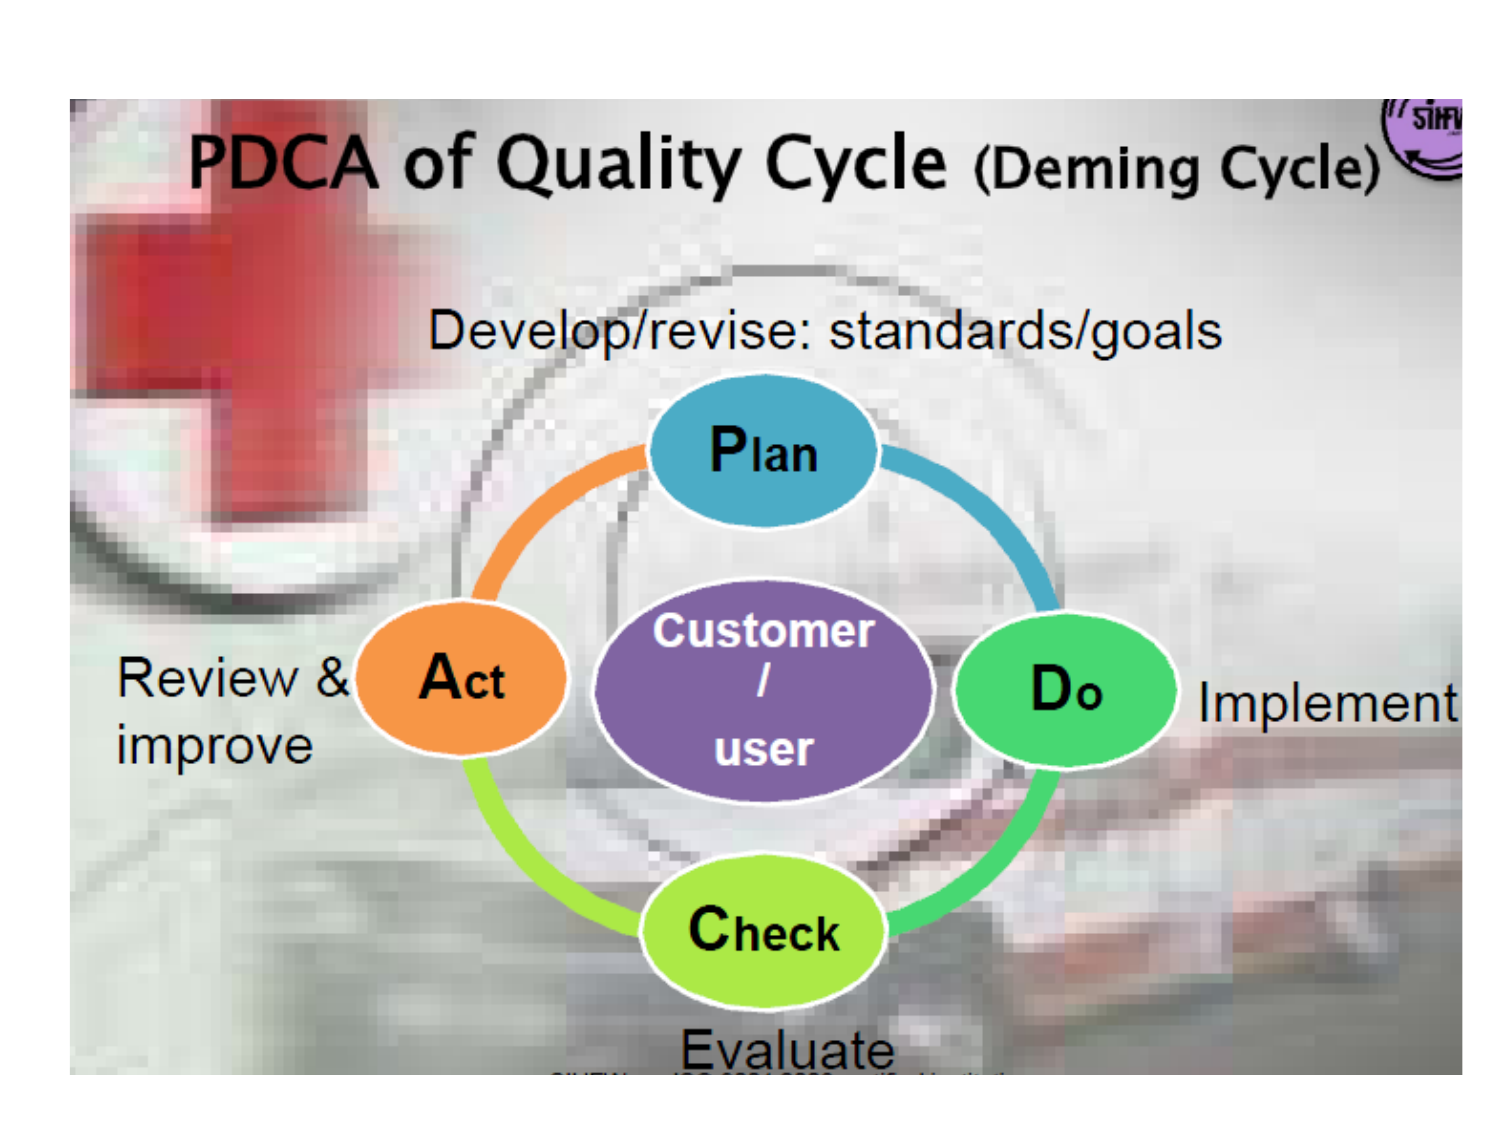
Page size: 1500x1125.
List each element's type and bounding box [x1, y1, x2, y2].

list [69, 99, 1463, 1076]
